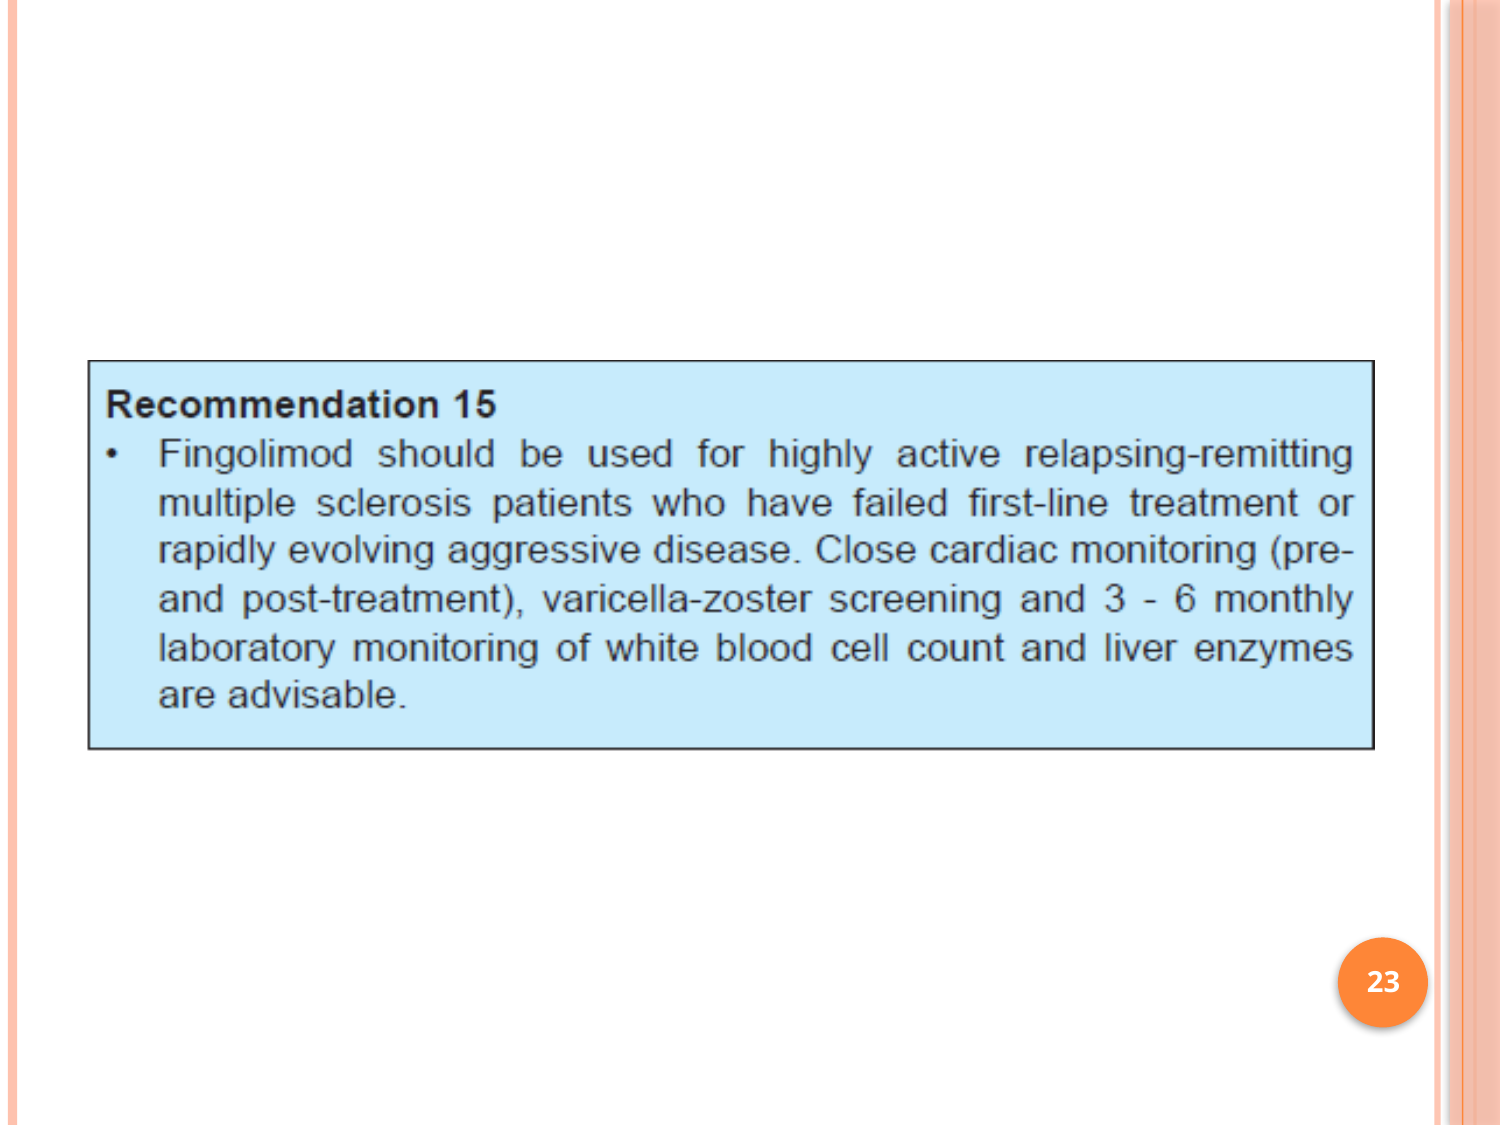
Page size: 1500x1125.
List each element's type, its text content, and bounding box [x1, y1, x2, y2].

slide_number 23 [1333, 940, 1434, 1027]
picture [85, 360, 1375, 753]
